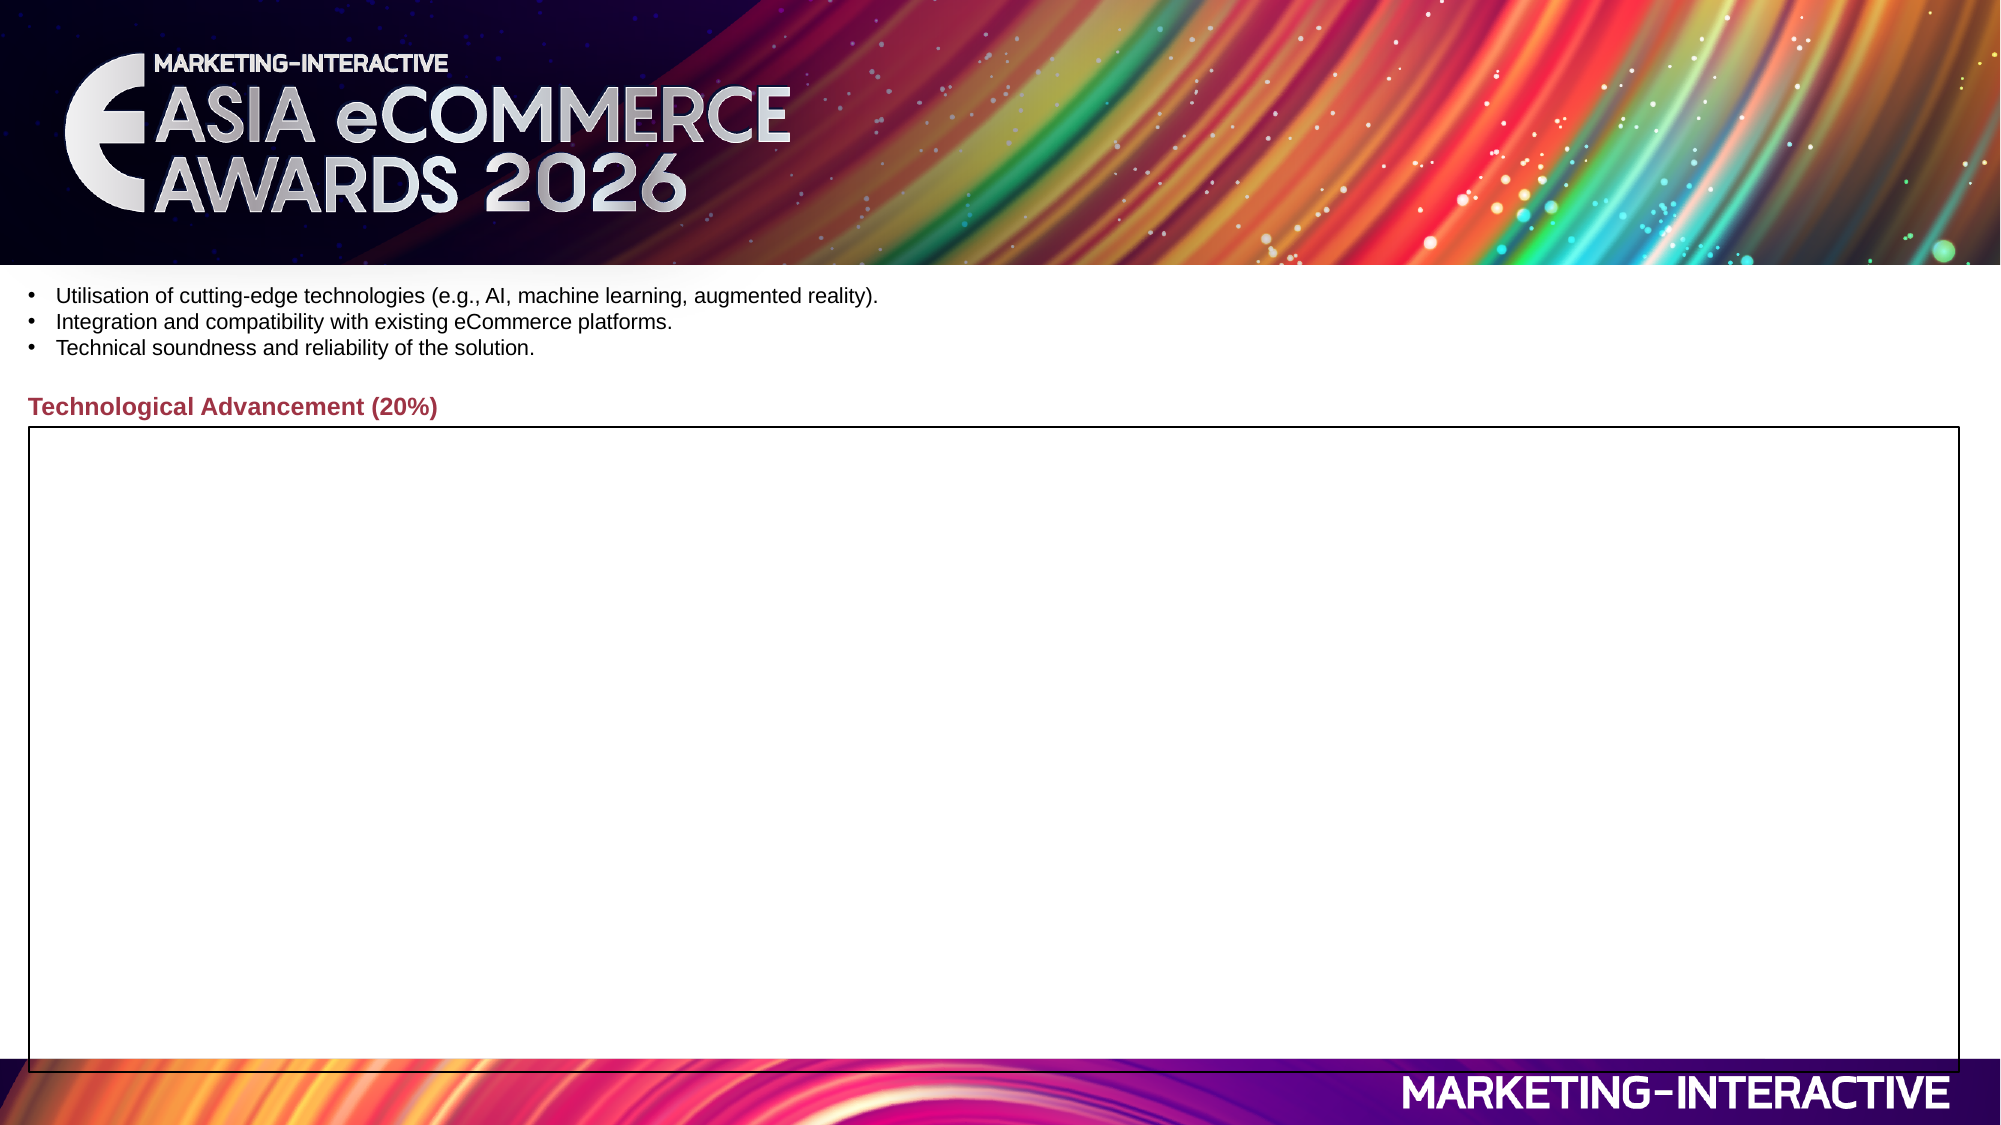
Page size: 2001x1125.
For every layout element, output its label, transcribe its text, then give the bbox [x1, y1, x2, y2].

text_box [29, 426, 1959, 1072]
picture [0, 0, 2001, 1125]
text_box Utilisation of cutting-edge technologies (e.g., AI, machine learning, augmented reality). Integration and compatibility with existing eCommerce platforms. Technical soundness and reliability of the solution. Technological Advancement (20%) [13, 274, 1943, 428]
